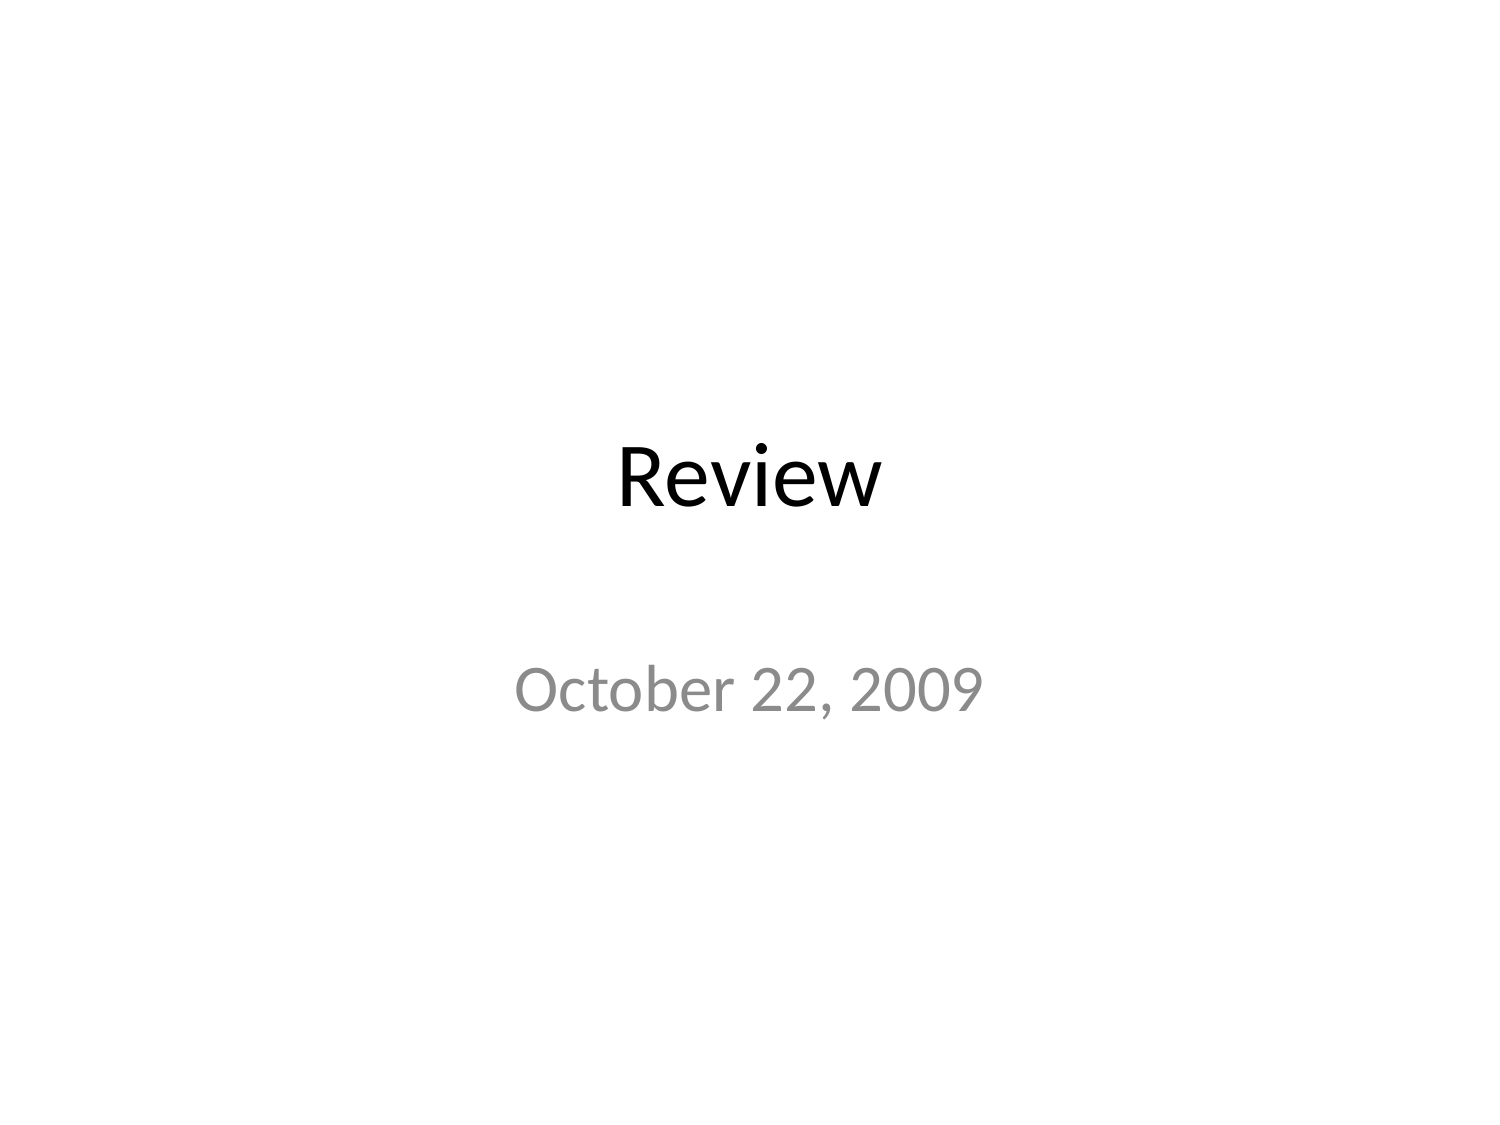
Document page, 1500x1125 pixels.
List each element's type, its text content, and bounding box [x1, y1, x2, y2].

title Review [112, 349, 1388, 591]
subtitle October 22, 2009 [225, 637, 1275, 925]
